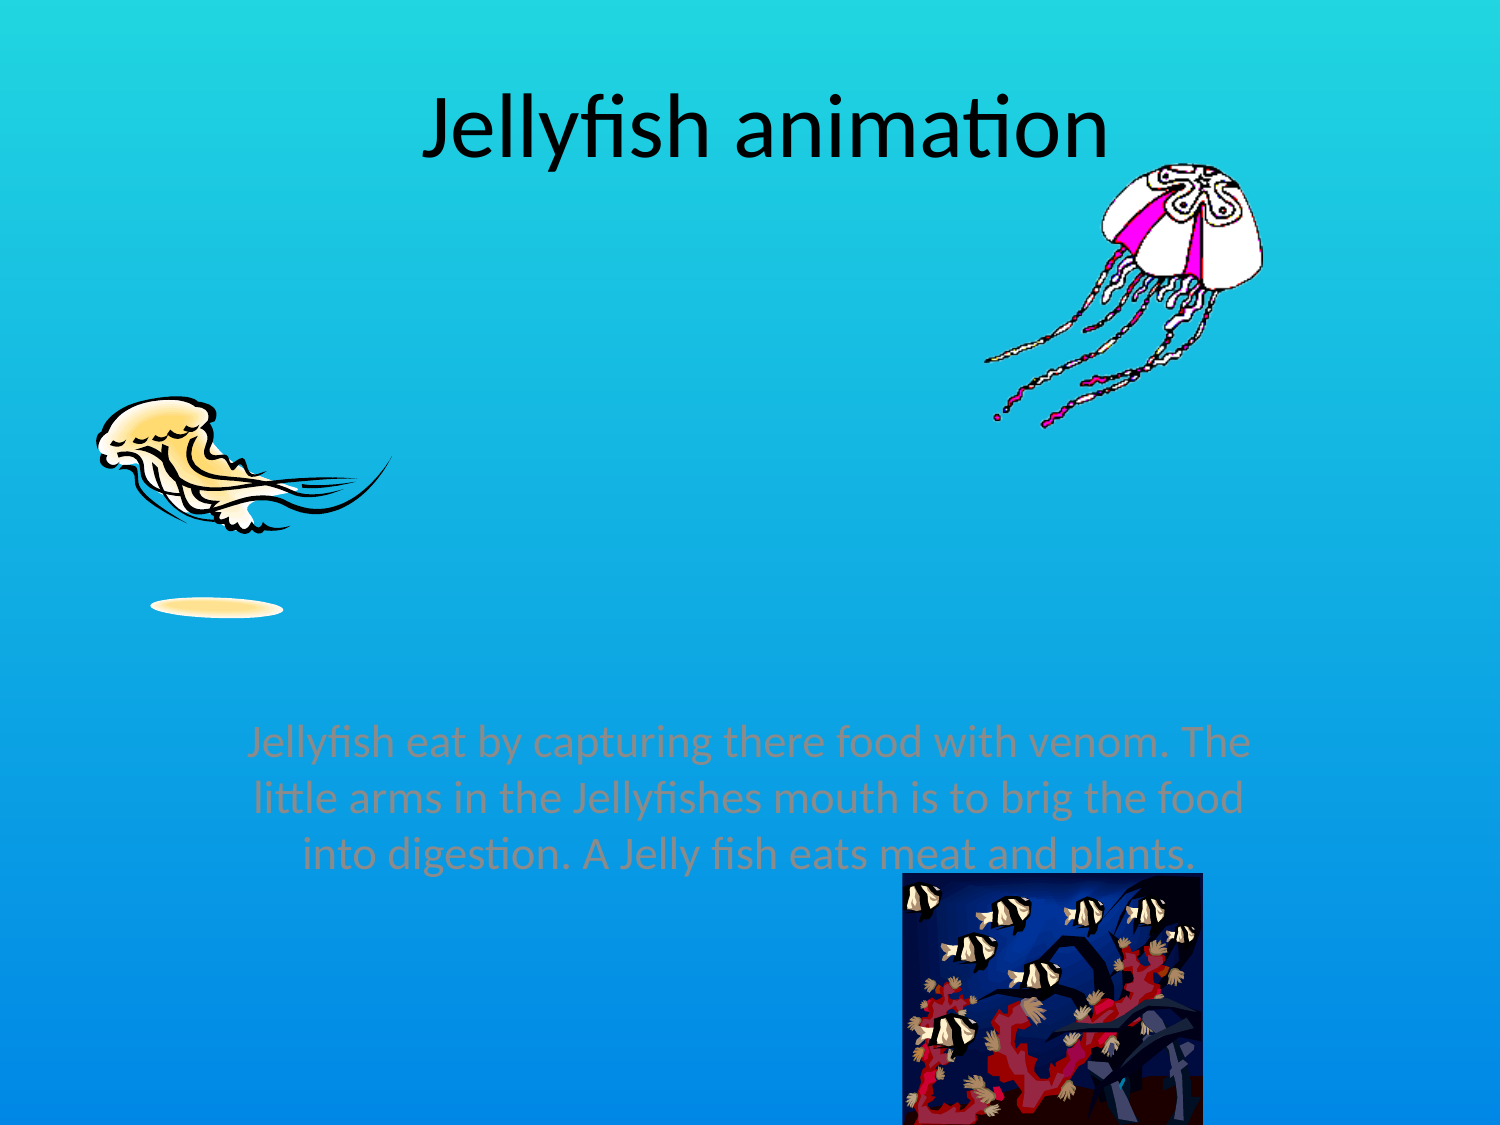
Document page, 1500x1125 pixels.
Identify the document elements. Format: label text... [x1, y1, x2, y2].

picture [151, 598, 282, 618]
subtitle Jellyfish eat by capturing there food with venom. The little arms in the Jellyfishes mouth is to brig the food into digestion. A Jelly fish eats meat and plants. [225, 637, 1275, 925]
picture [0, 398, 1500, 533]
title Jellyfish animation [128, 0, 1404, 242]
picture [902, 872, 1203, 1125]
picture [984, 163, 1263, 432]
